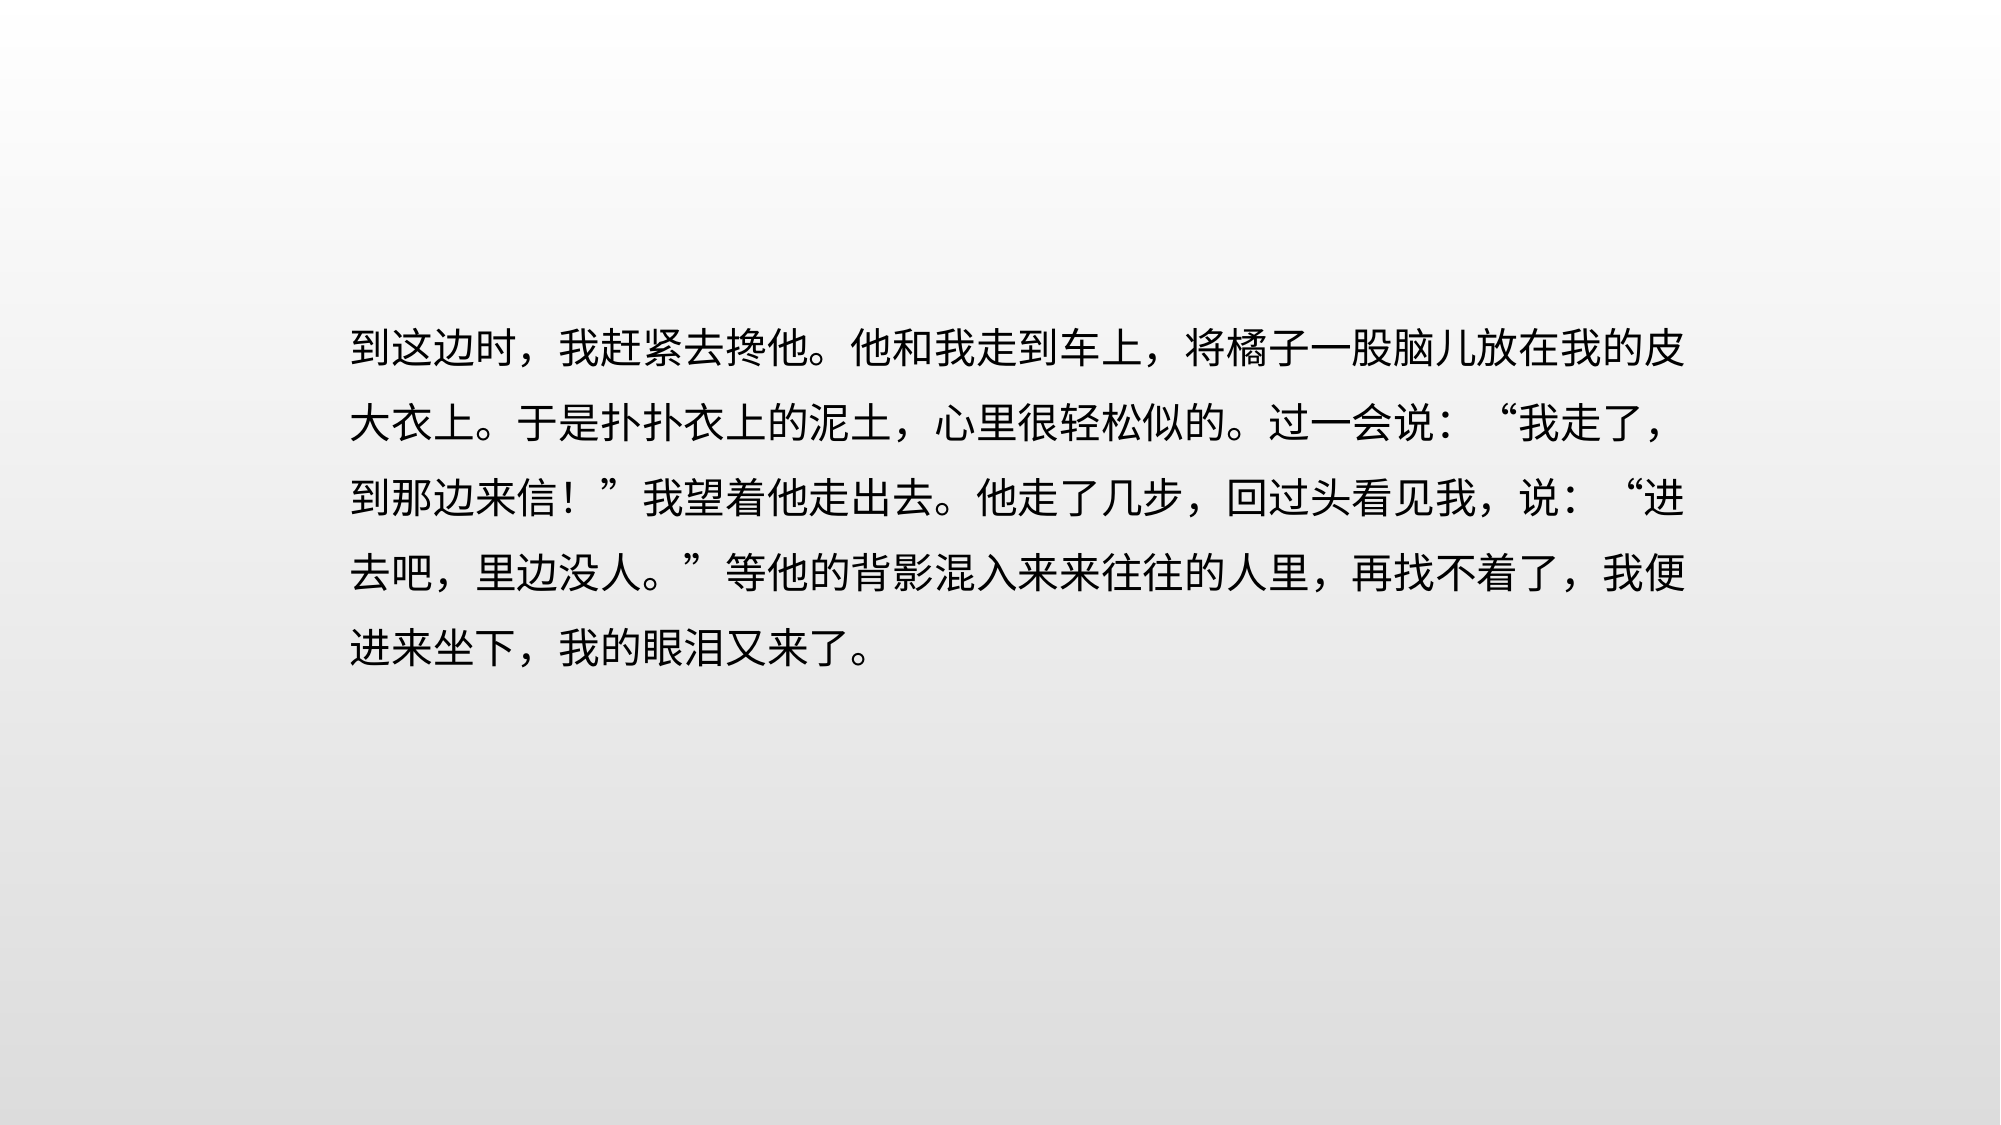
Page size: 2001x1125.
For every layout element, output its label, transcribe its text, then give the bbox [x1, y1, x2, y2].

text_box 到这边时，我赶紧去搀他。他和我走到车上，将橘子一股脑儿放在我的皮大衣上。于是扑扑衣上的泥土，心里很轻松似的。过一会说：“我走了，到那边来信！”我望着他走出去。他走了几步，回过头看见我，说：“进去吧，里边没人。”等他的背影混入来来往往的人里，再找不着了，我便进来坐下，我的眼泪又来了。 [335, 289, 1710, 680]
